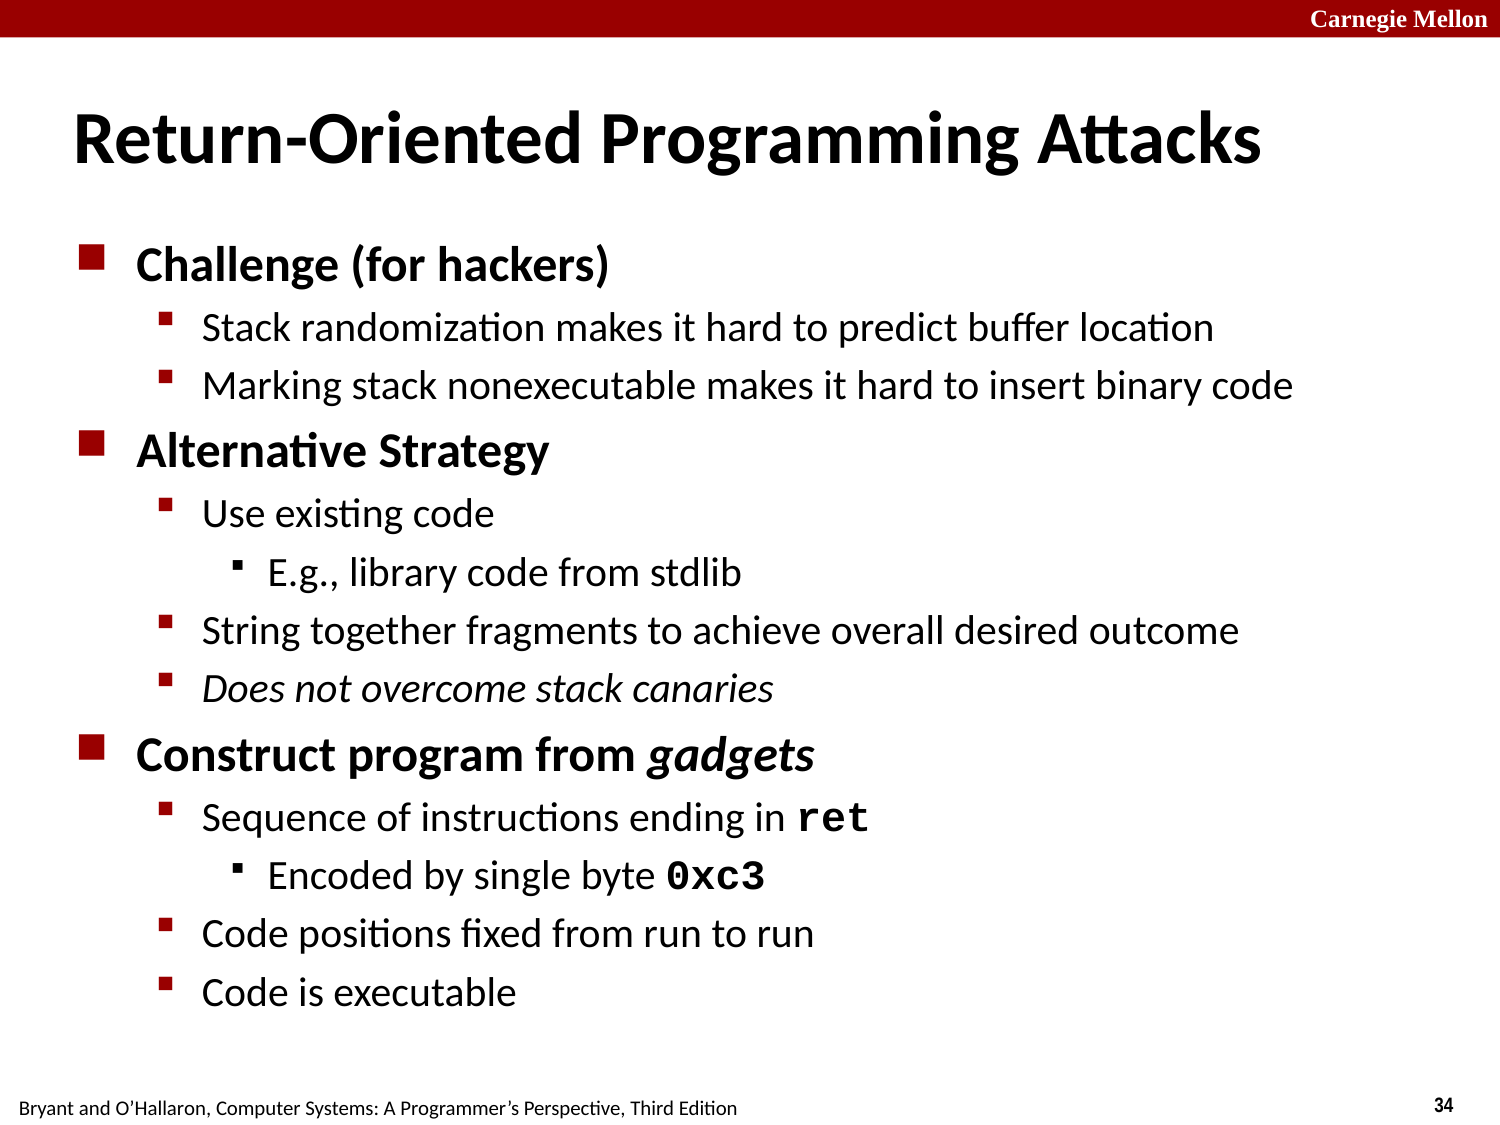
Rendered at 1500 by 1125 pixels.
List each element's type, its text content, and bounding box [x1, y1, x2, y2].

list Challenge (for hackers) Stack randomization makes it hard to predict buffer location Marking stack nonexecutable makes it hard to insert binary code Alternative Strategy Use existing code E.g., library code from stdlib String together fragments to achieve overall desired outcome Does not overcome stack canaries Construct program from gadgets Sequence of instructions ending in ret Encoded by single byte 0xc3 Code positions fixed from run to run Code is executable [64, 223, 1361, 1040]
title Return-Oriented Programming Attacks [58, 71, 1305, 197]
